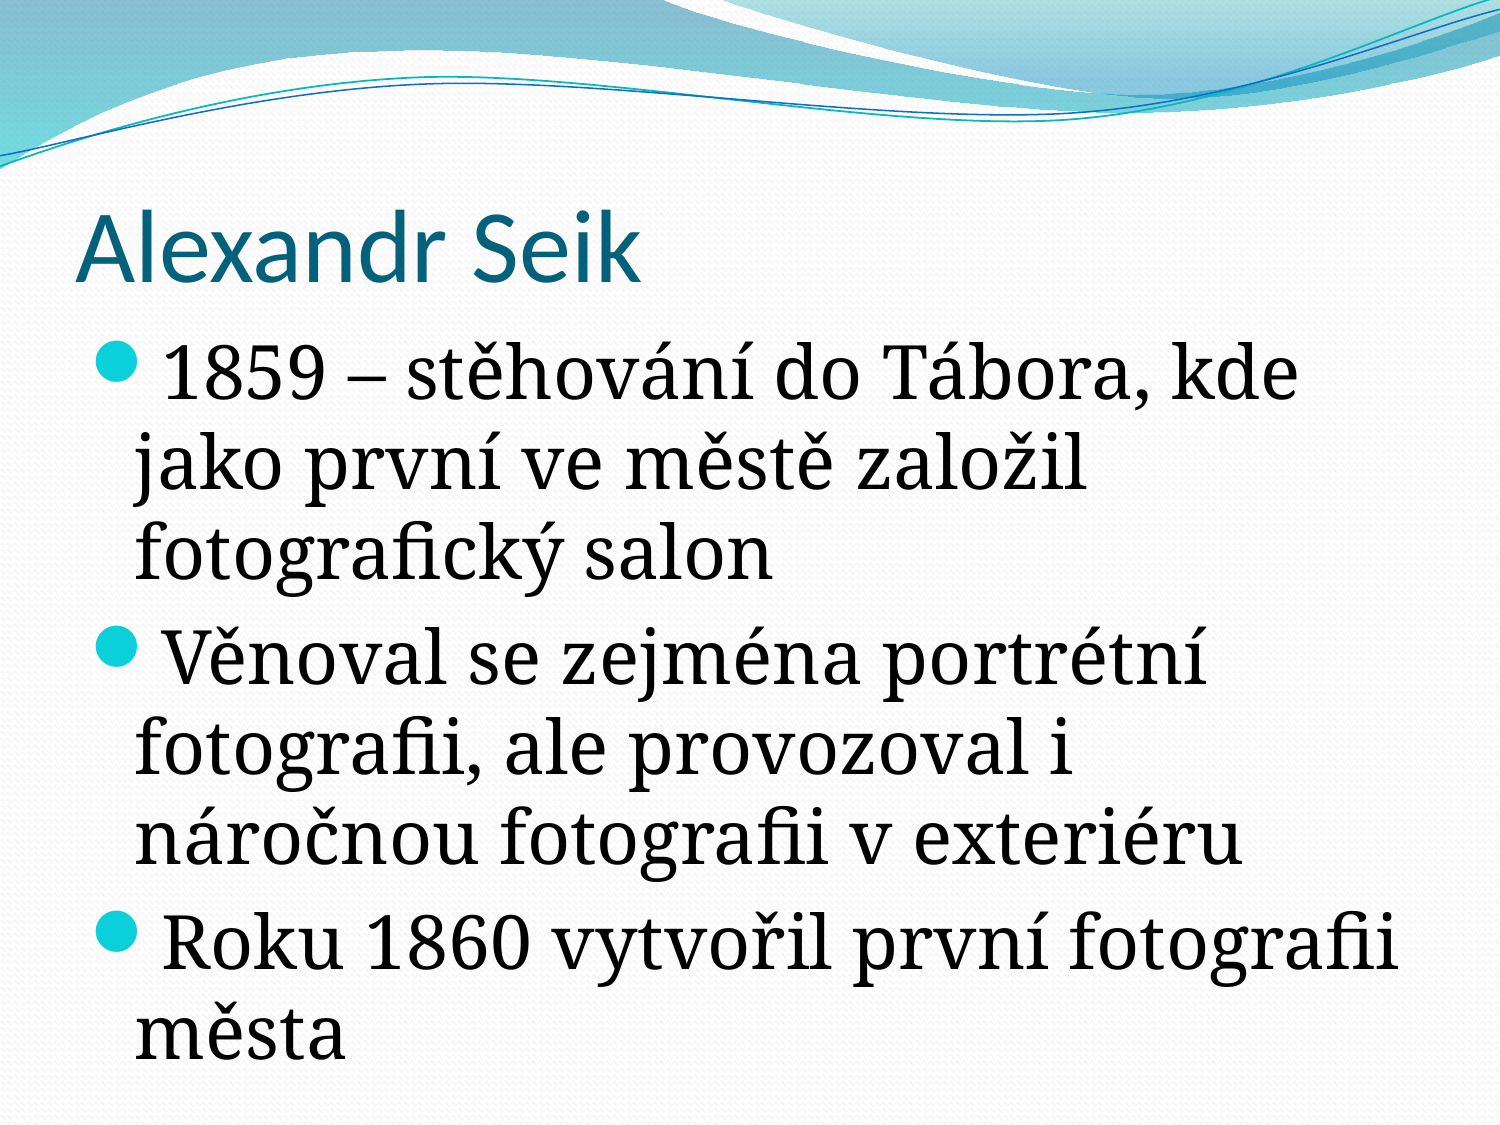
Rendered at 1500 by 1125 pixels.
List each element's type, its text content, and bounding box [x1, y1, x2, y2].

list 1859 – stěhování do Tábora, kde jako první ve městě založil fotografický salon Věnoval se zejména portrétní fotografii, ale provozoval i náročnou fotografii v exteriéru Roku 1860 vytvořil první fotografii města [75, 317, 1425, 1038]
title Alexandr Seik [75, 115, 1425, 303]
